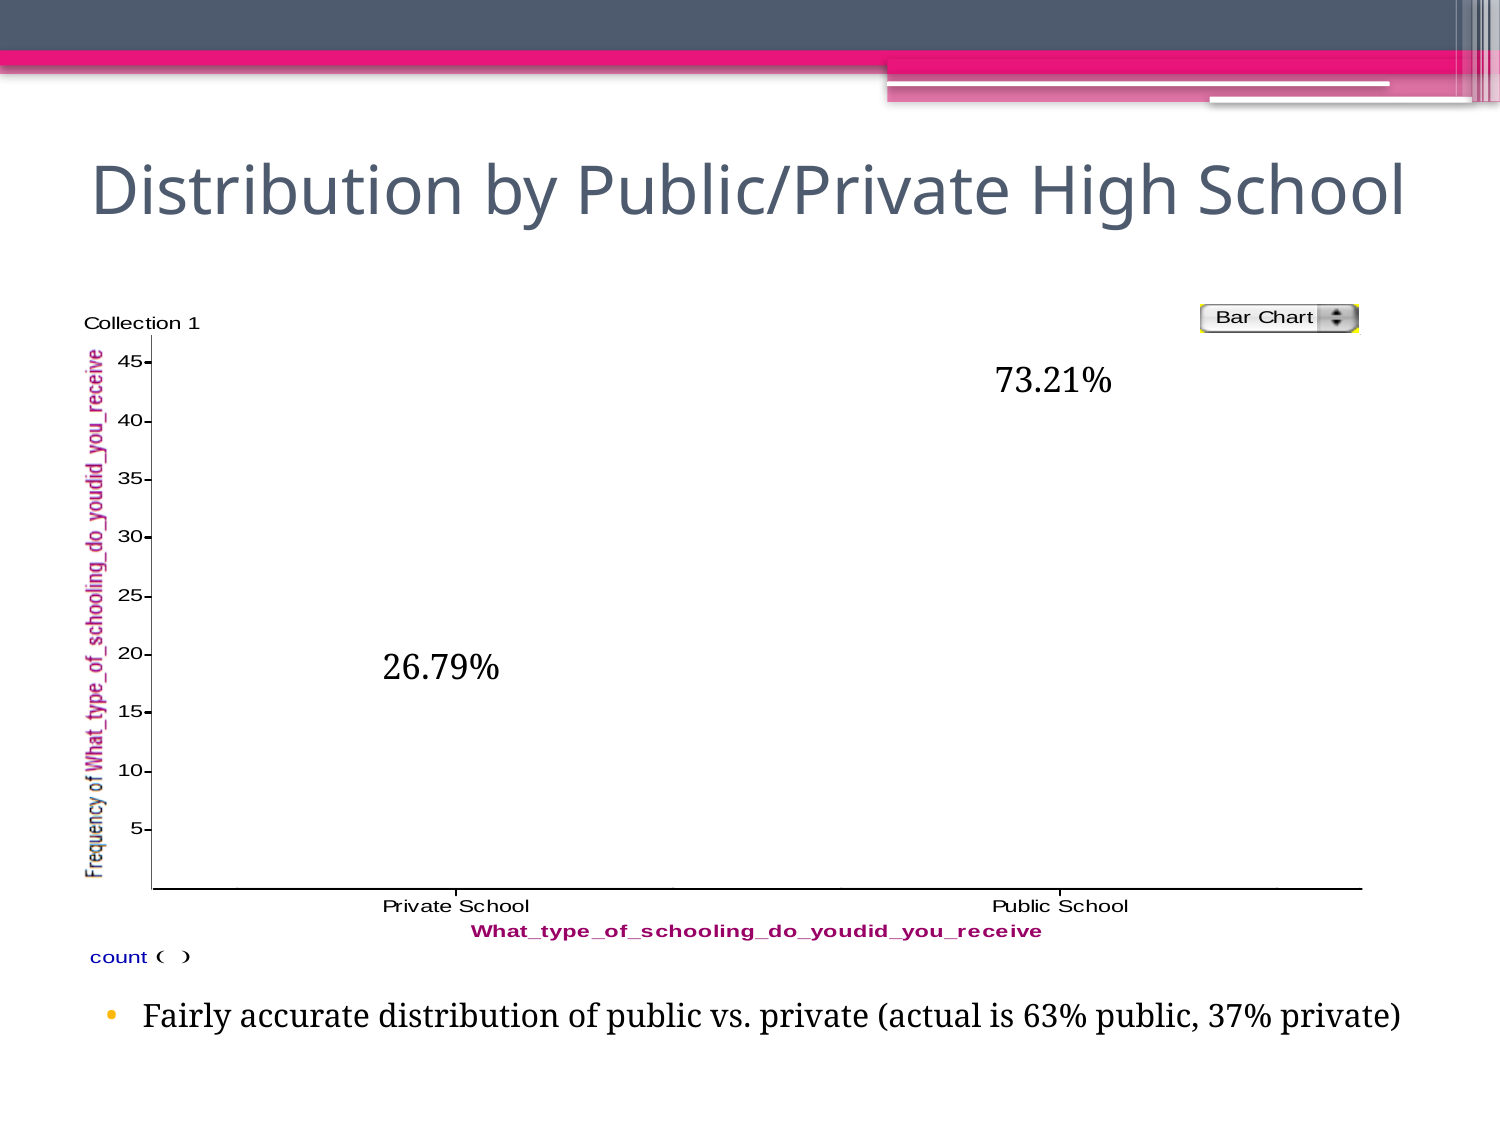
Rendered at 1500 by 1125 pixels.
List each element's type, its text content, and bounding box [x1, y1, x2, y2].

list Fairly accurate distribution of public vs. private (actual is 63% public, 37% private) [74, 987, 1426, 1079]
title Distribution by Public/Private High School [74, 99, 1426, 276]
picture [74, 299, 1363, 973]
